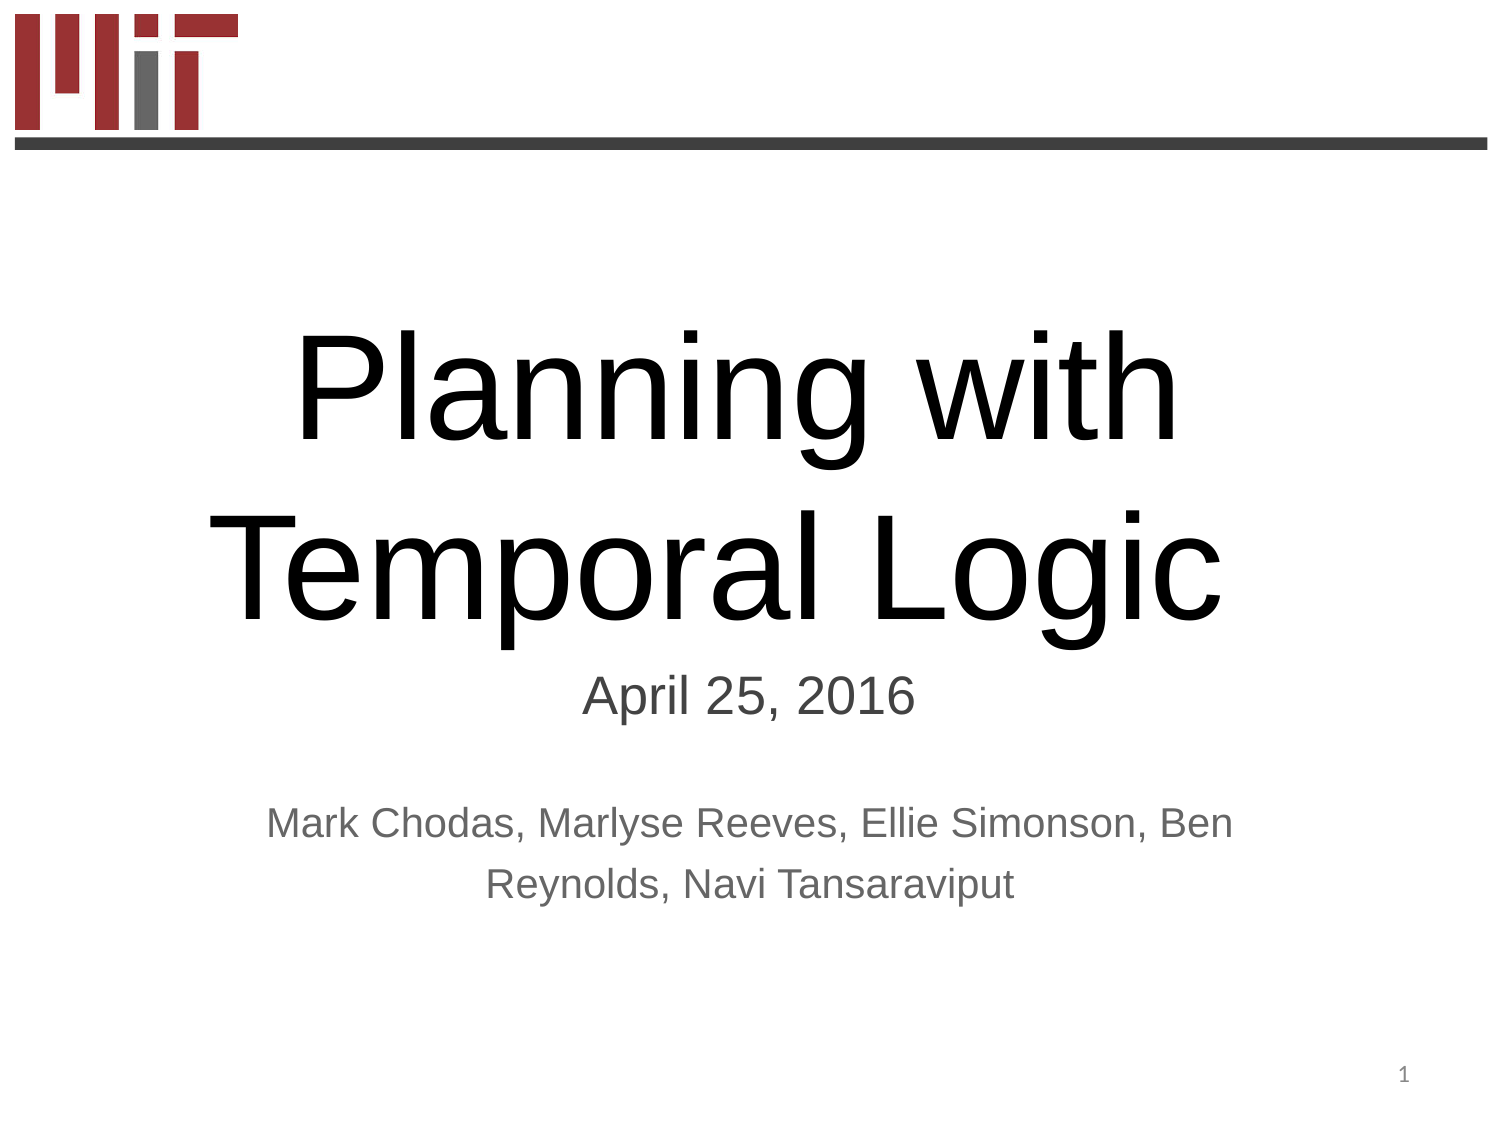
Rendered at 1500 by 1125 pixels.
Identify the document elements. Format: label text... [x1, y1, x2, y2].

picture [15, 14, 238, 130]
slide_number 1 [1074, 1042, 1425, 1103]
title Planning with Temporal Logic [99, 348, 1375, 590]
subtitle April 25, 2016 Mark Chodas, Marlyse Reeves, Ellie Simonson, Ben Reynolds, Navi Tansaraviput [225, 653, 1275, 941]
